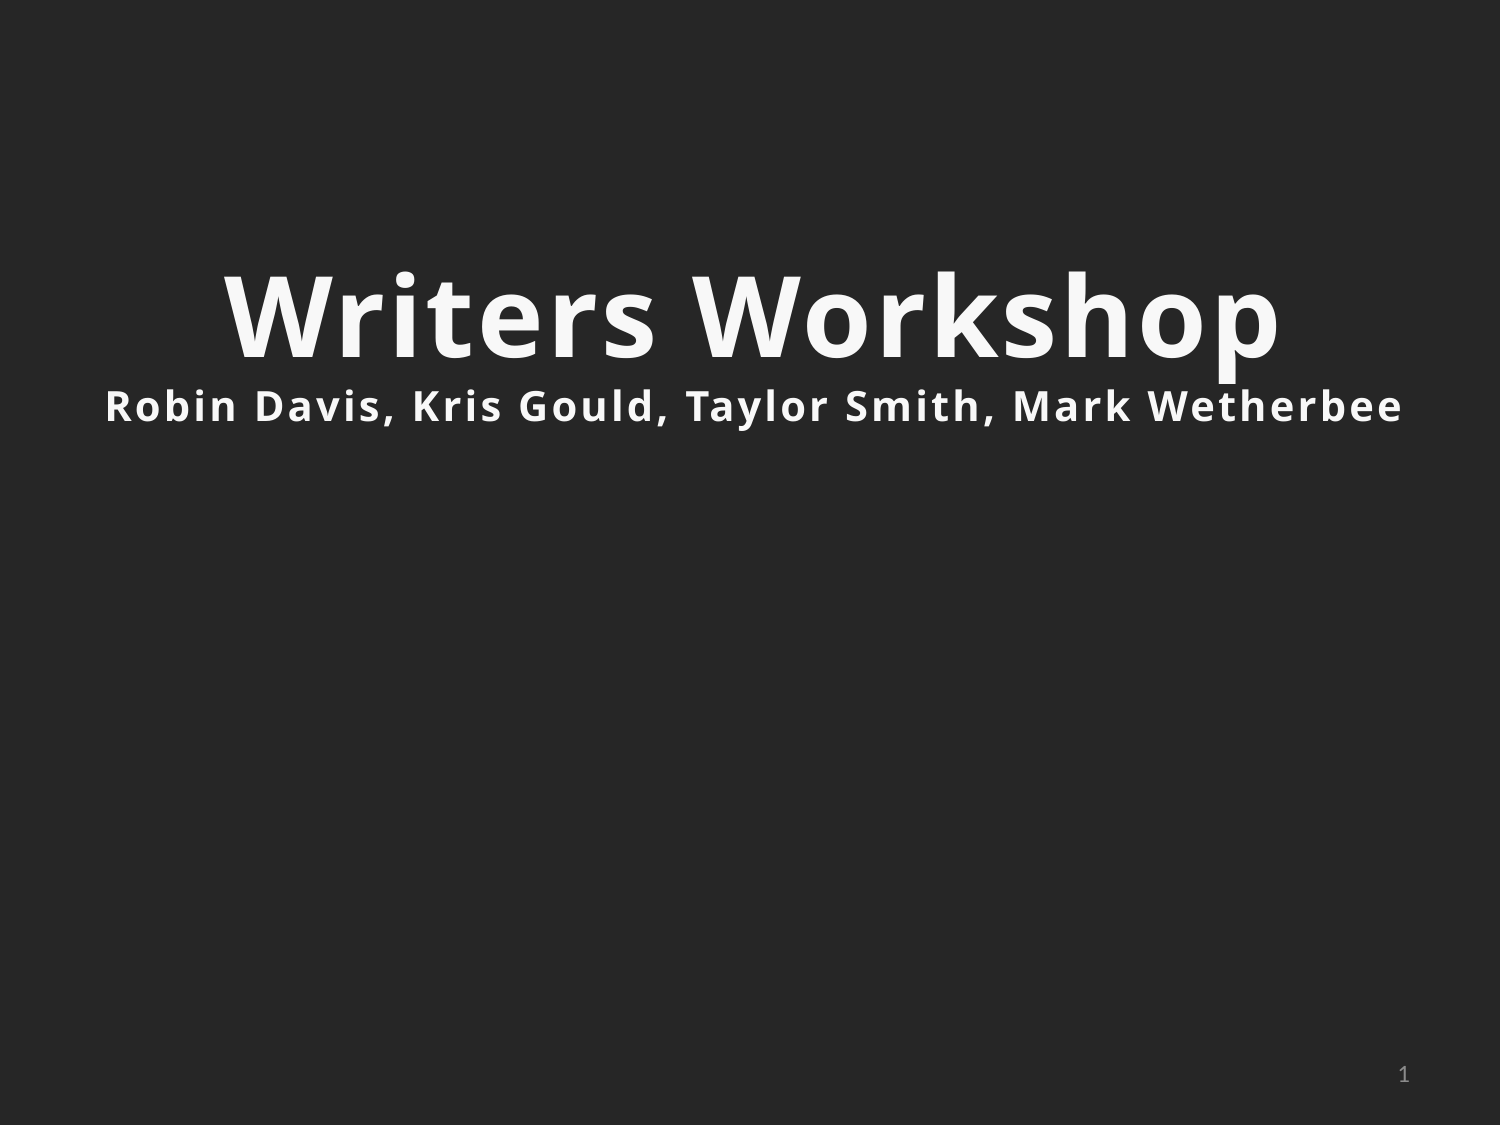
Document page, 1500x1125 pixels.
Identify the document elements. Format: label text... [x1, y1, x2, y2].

slide_number 1 [1074, 1042, 1425, 1103]
text_box Writers Workshop Robin Davis, Kris Gould, Taylor Smith, Mark Wetherbee [89, 237, 1419, 438]
